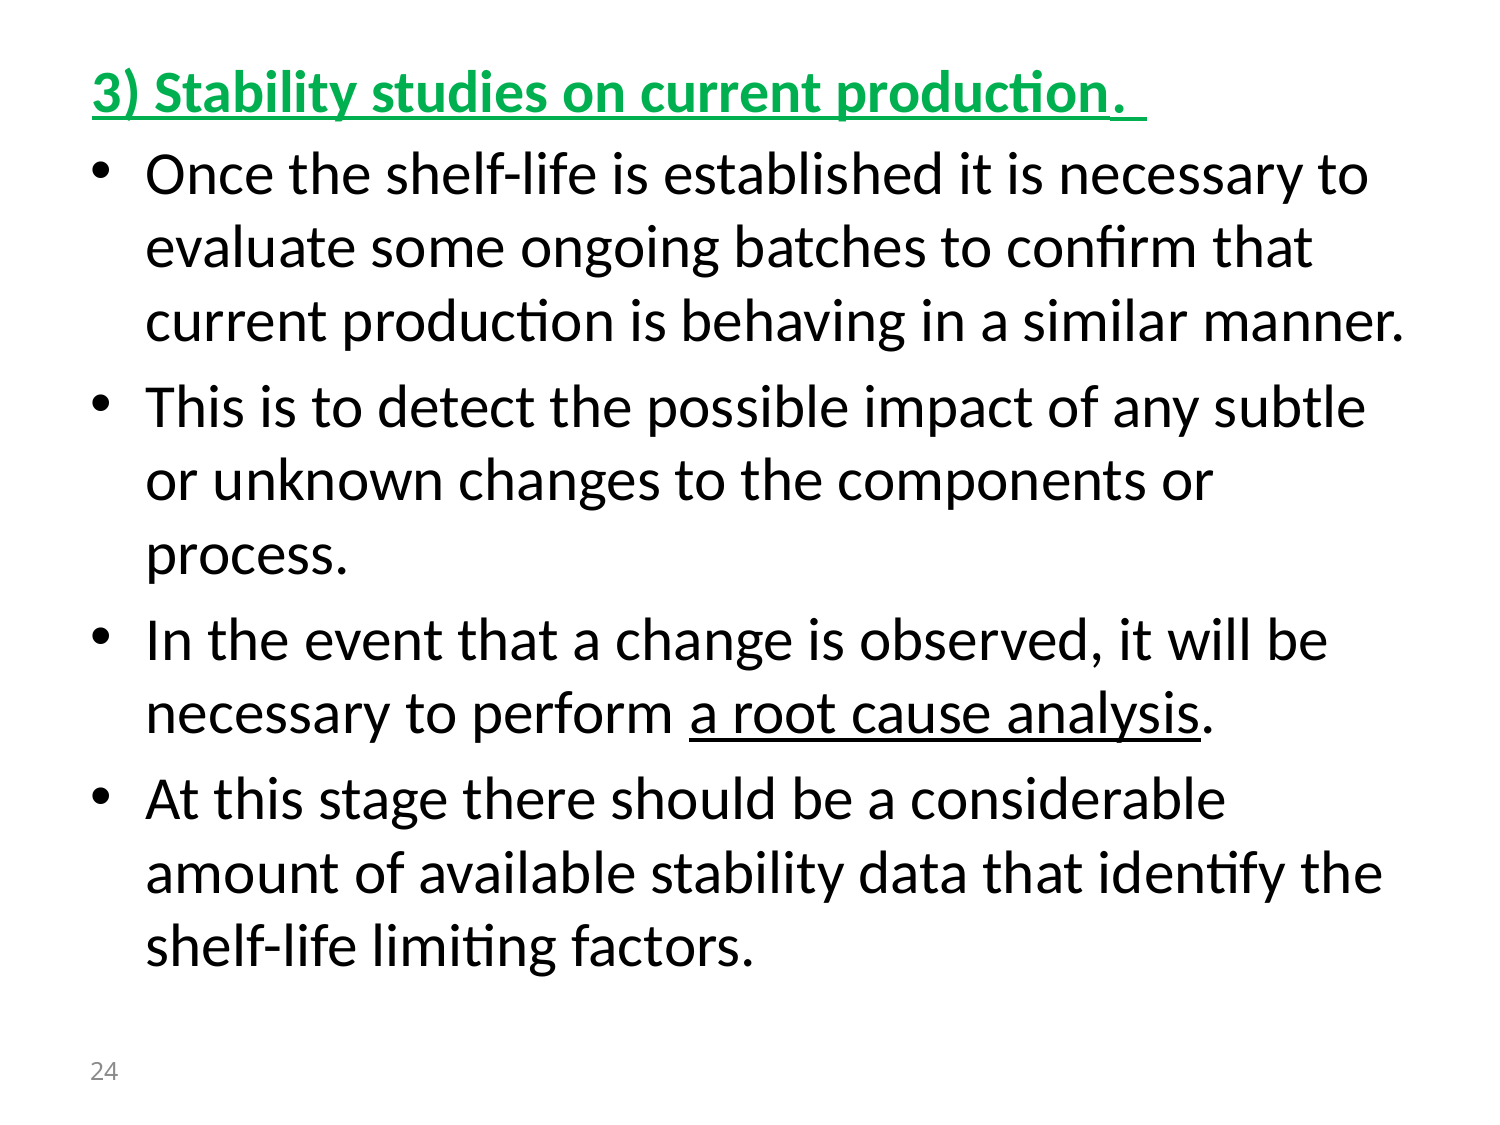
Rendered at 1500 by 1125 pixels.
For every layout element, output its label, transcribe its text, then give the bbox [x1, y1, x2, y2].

slide_number 24 [75, 1042, 425, 1103]
title 3) Stability studies on current production. [76, 30, 1427, 135]
list Once the shelf-life is established it is necessary to evaluate some ongoing batches to confirm that current production is behaving in a similar manner. This is to detect the possible impact of any subtle or unknown changes to the components or process. In the event that a change is observed, it will be necessary to perform a root cause analysis. At this stage there should be a considerable amount of available stability data that identify the shelf-life limiting factors. [75, 125, 1425, 1005]
